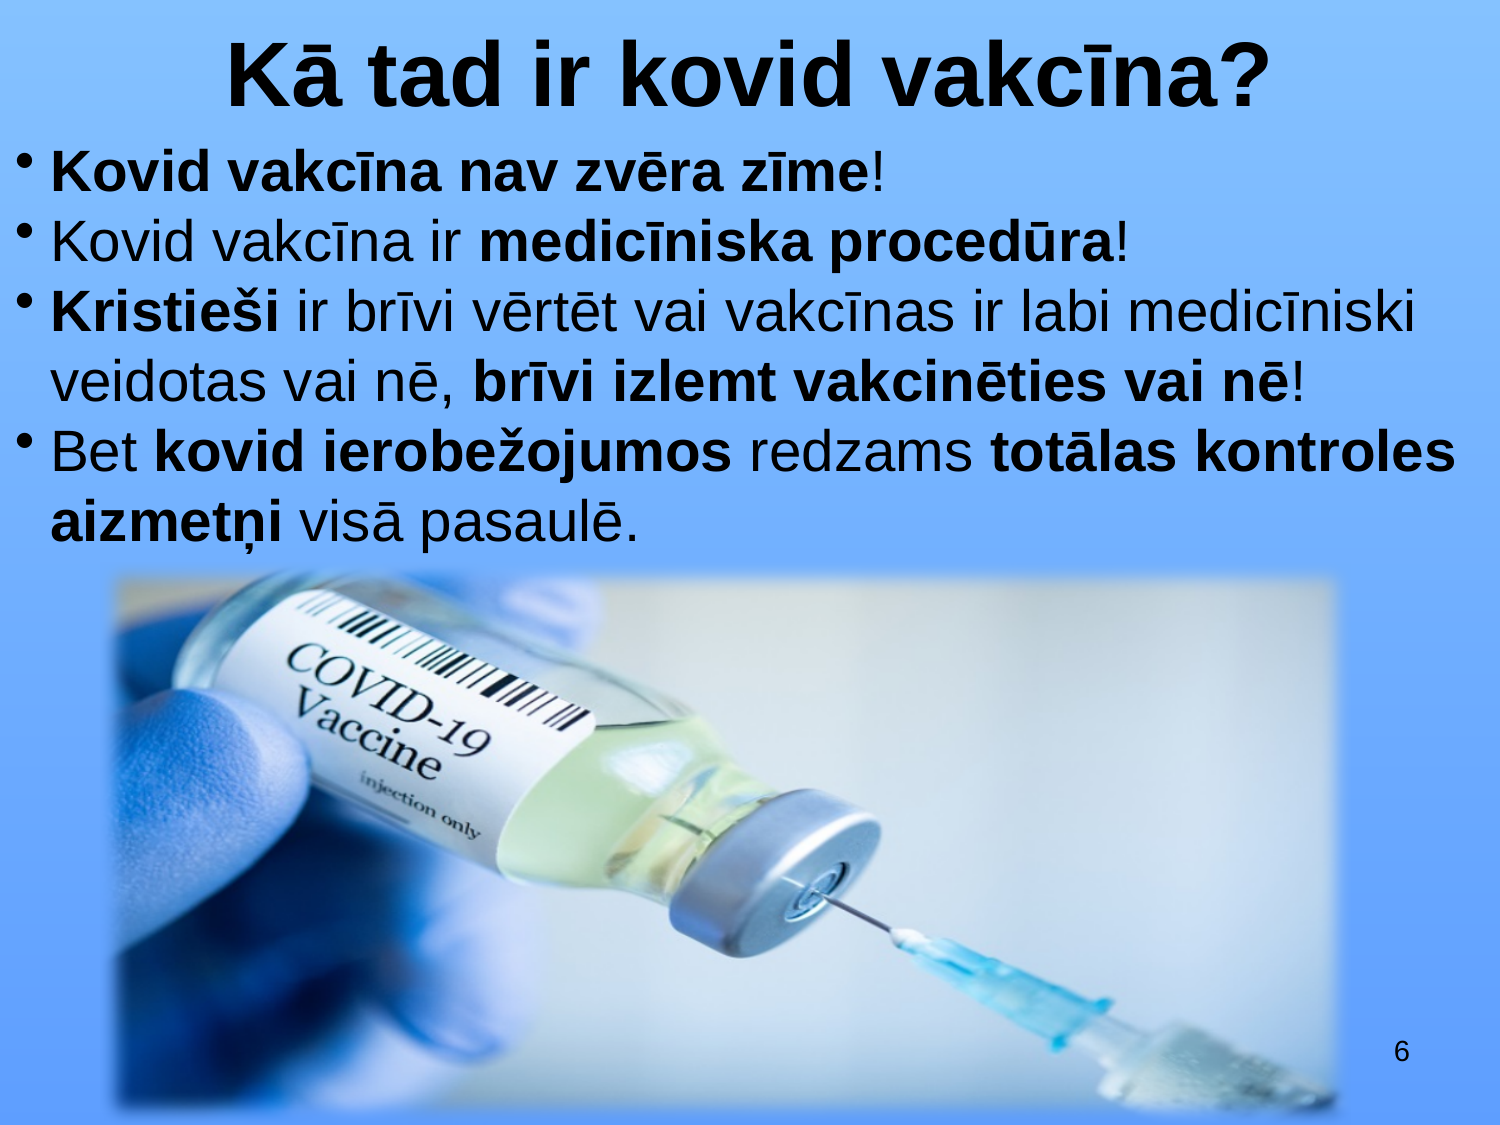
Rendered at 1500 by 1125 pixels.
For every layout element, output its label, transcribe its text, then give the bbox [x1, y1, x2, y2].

picture [100, 562, 1351, 1125]
text_box Kovid vakcīna nav zvēra zīme! Kovid vakcīna ir medicīniska procedūra! Kristieši ir brīvi vērtēt vai vakcīnas ir labi medicīniski veidotas vai nē, brīvi izlemt vakcinēties vai nē! Bet kovid ierobežojumos redzams totālas kontroles aizmetņi visā pasaulē. [0, 125, 1500, 560]
title Kā tad ir kovid vakcīna? [0, 0, 1500, 125]
slide_number 6 [1356, 1024, 1426, 1103]
